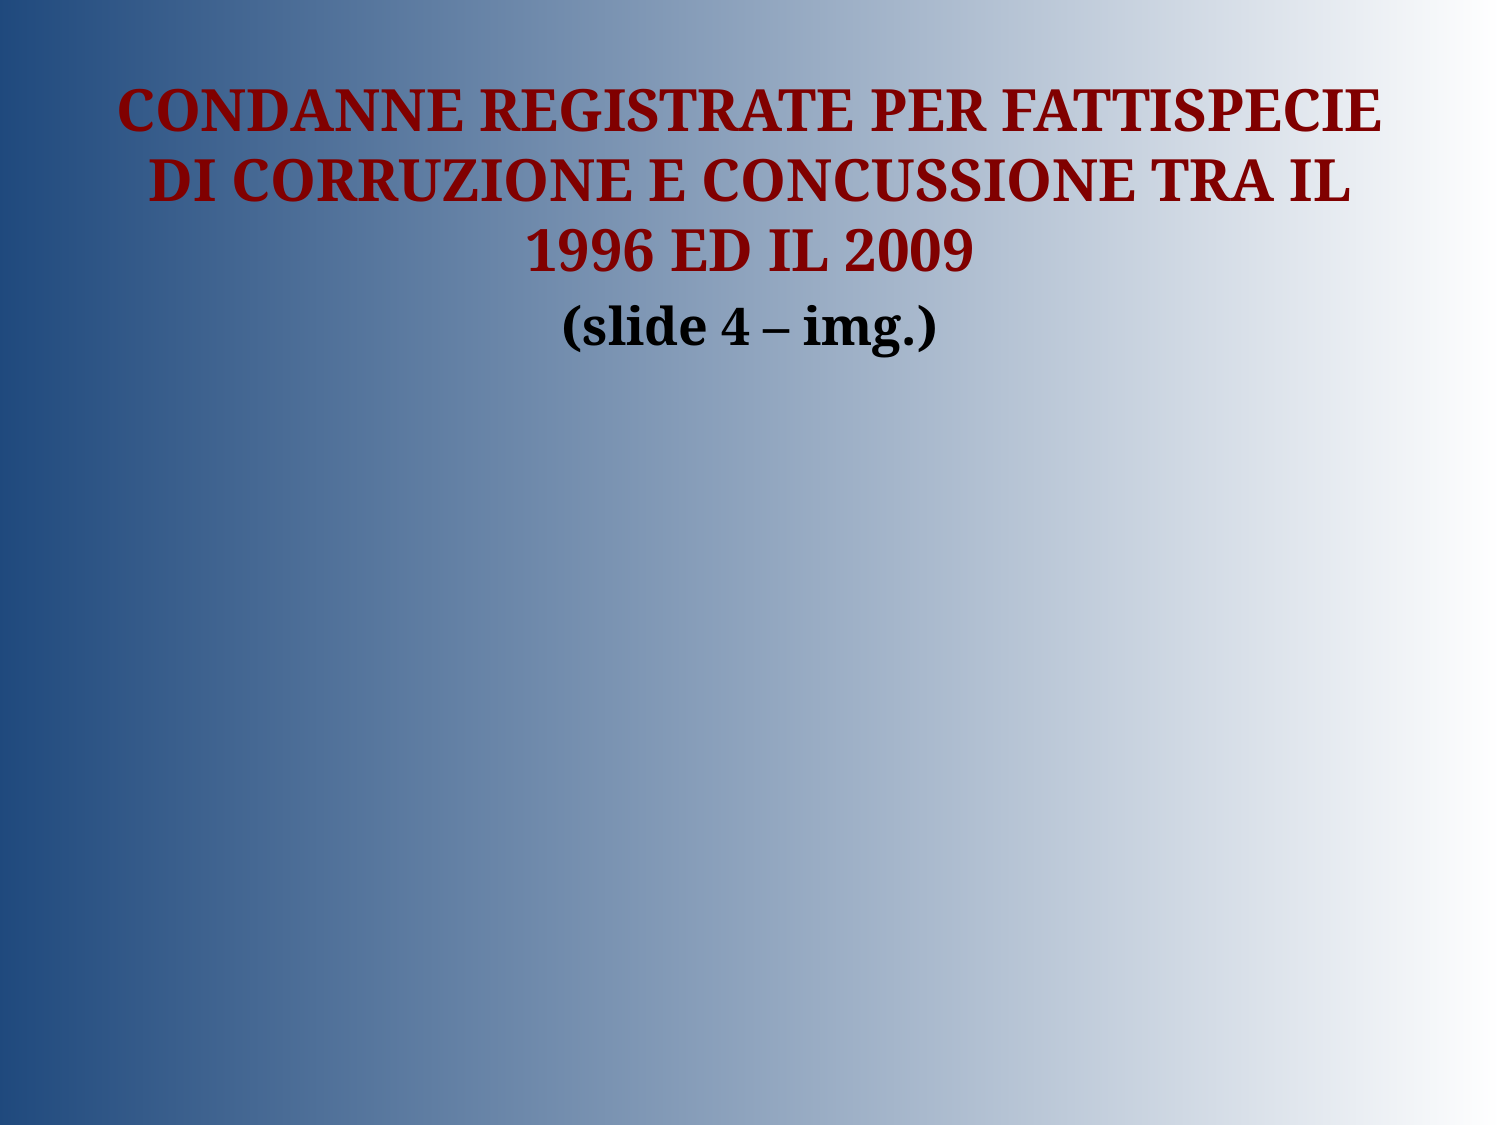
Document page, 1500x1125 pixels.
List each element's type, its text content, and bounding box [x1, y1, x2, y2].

list CONDANNE REGISTRATE PER FATTISPECIE DI CORRUZIONE E CONCUSSIONE TRA IL 1996 ED IL 2009 (slide 4 – img.) [75, 65, 1425, 1031]
